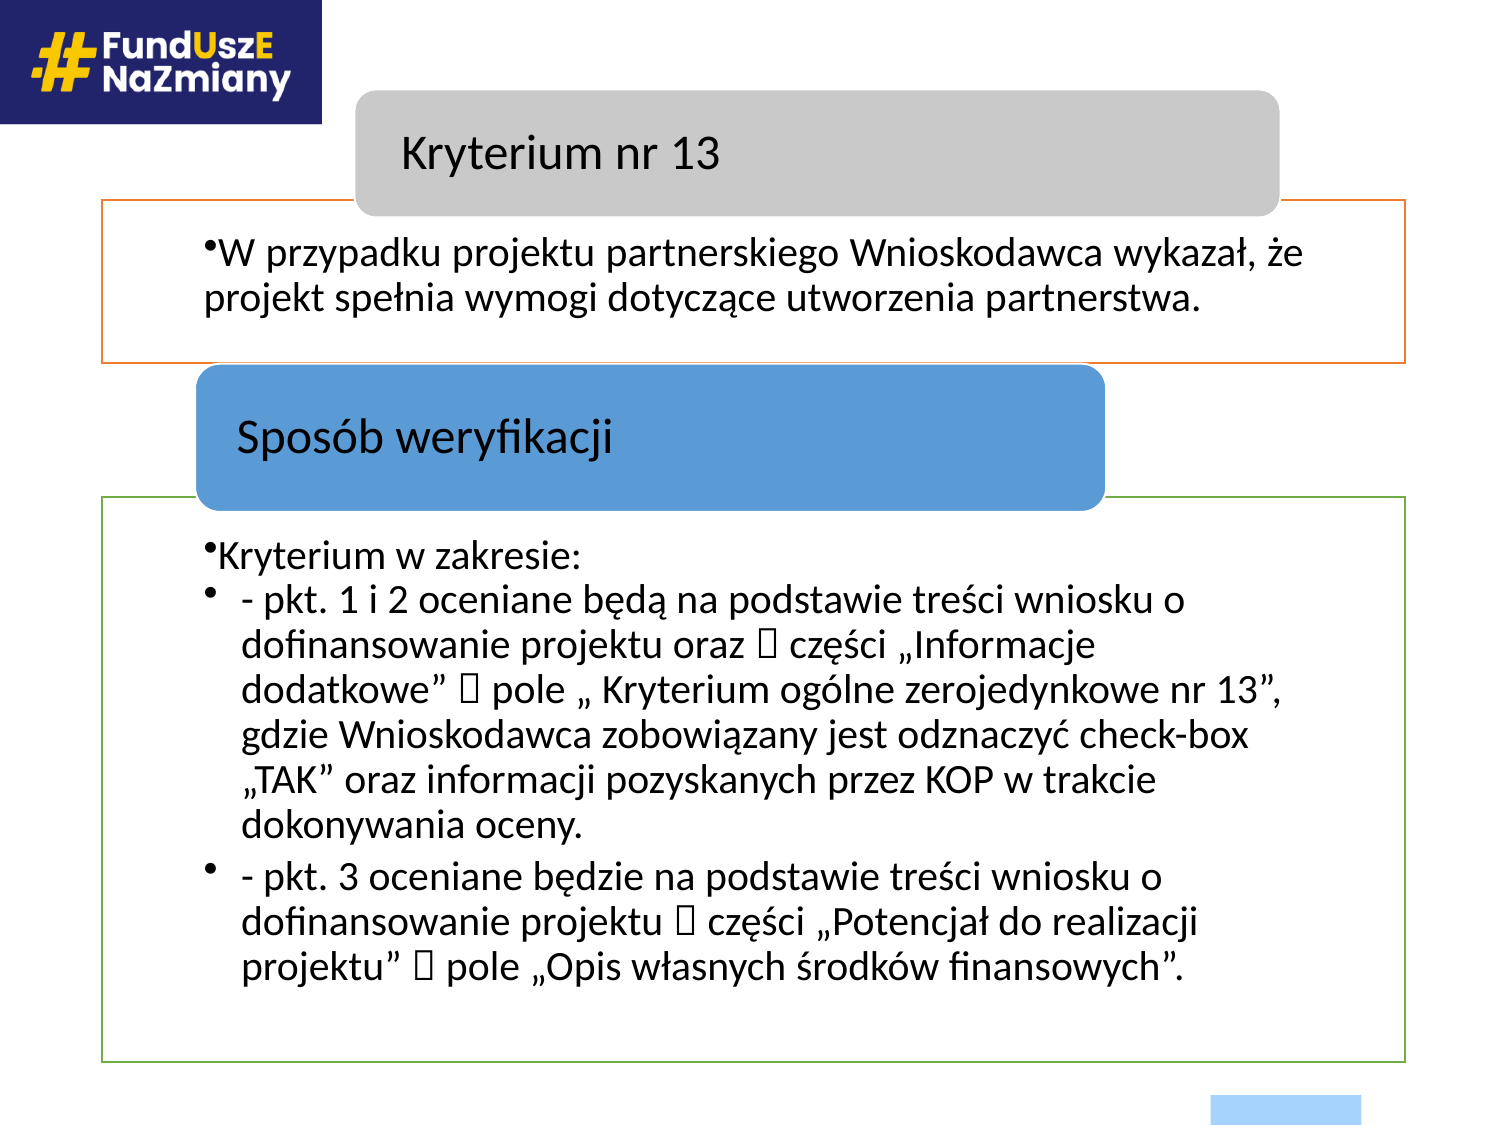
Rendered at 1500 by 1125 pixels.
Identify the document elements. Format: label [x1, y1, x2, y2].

list [102, 89, 1406, 1066]
picture [0, 0, 1500, 1125]
